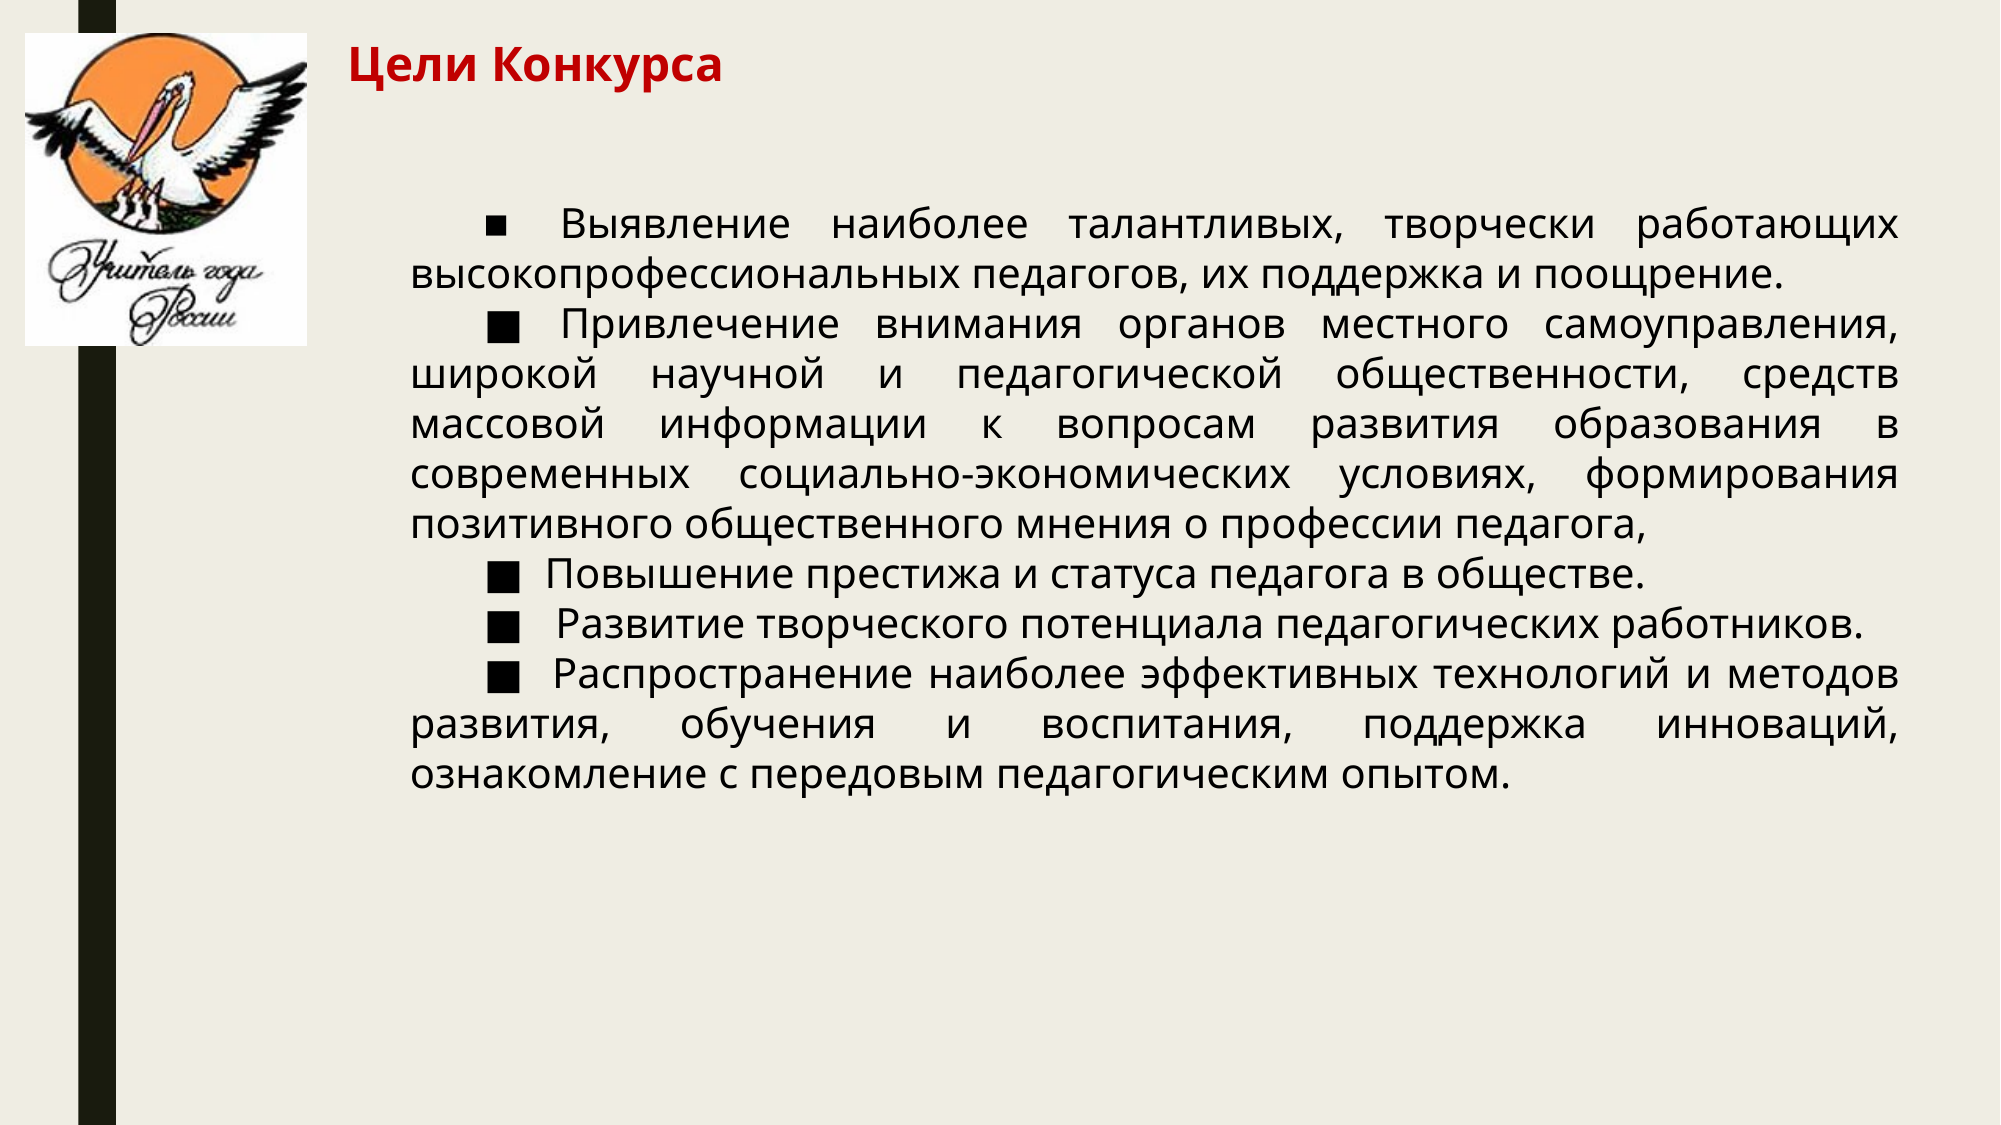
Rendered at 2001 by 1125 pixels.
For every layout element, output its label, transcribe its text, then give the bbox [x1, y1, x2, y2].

text_box ■ Выявление наиболее талантливых, творчески работающих высокопрофессиональных педагогов, их поддержка и поощрение. ■ Привлечение внимания органов местного самоуправления, широкой научной и педагогической общественности, средств массовой информации к вопросам развития образования в современных социально-экономических условиях, формирования позитивного общественного мнения о профессии педагога, ■ Повышение престижа и статуса педагога в обществе. ■ Развитие творческого потенциала педагогических работников. ■ Распространение наиболее эффективных технологий и методов развития, обучения и воспитания, поддержка инноваций, ознакомление с передовым педагогическим опытом. [320, 189, 1915, 805]
title Цели Конкурса [332, 33, 1773, 152]
picture [25, 33, 307, 346]
